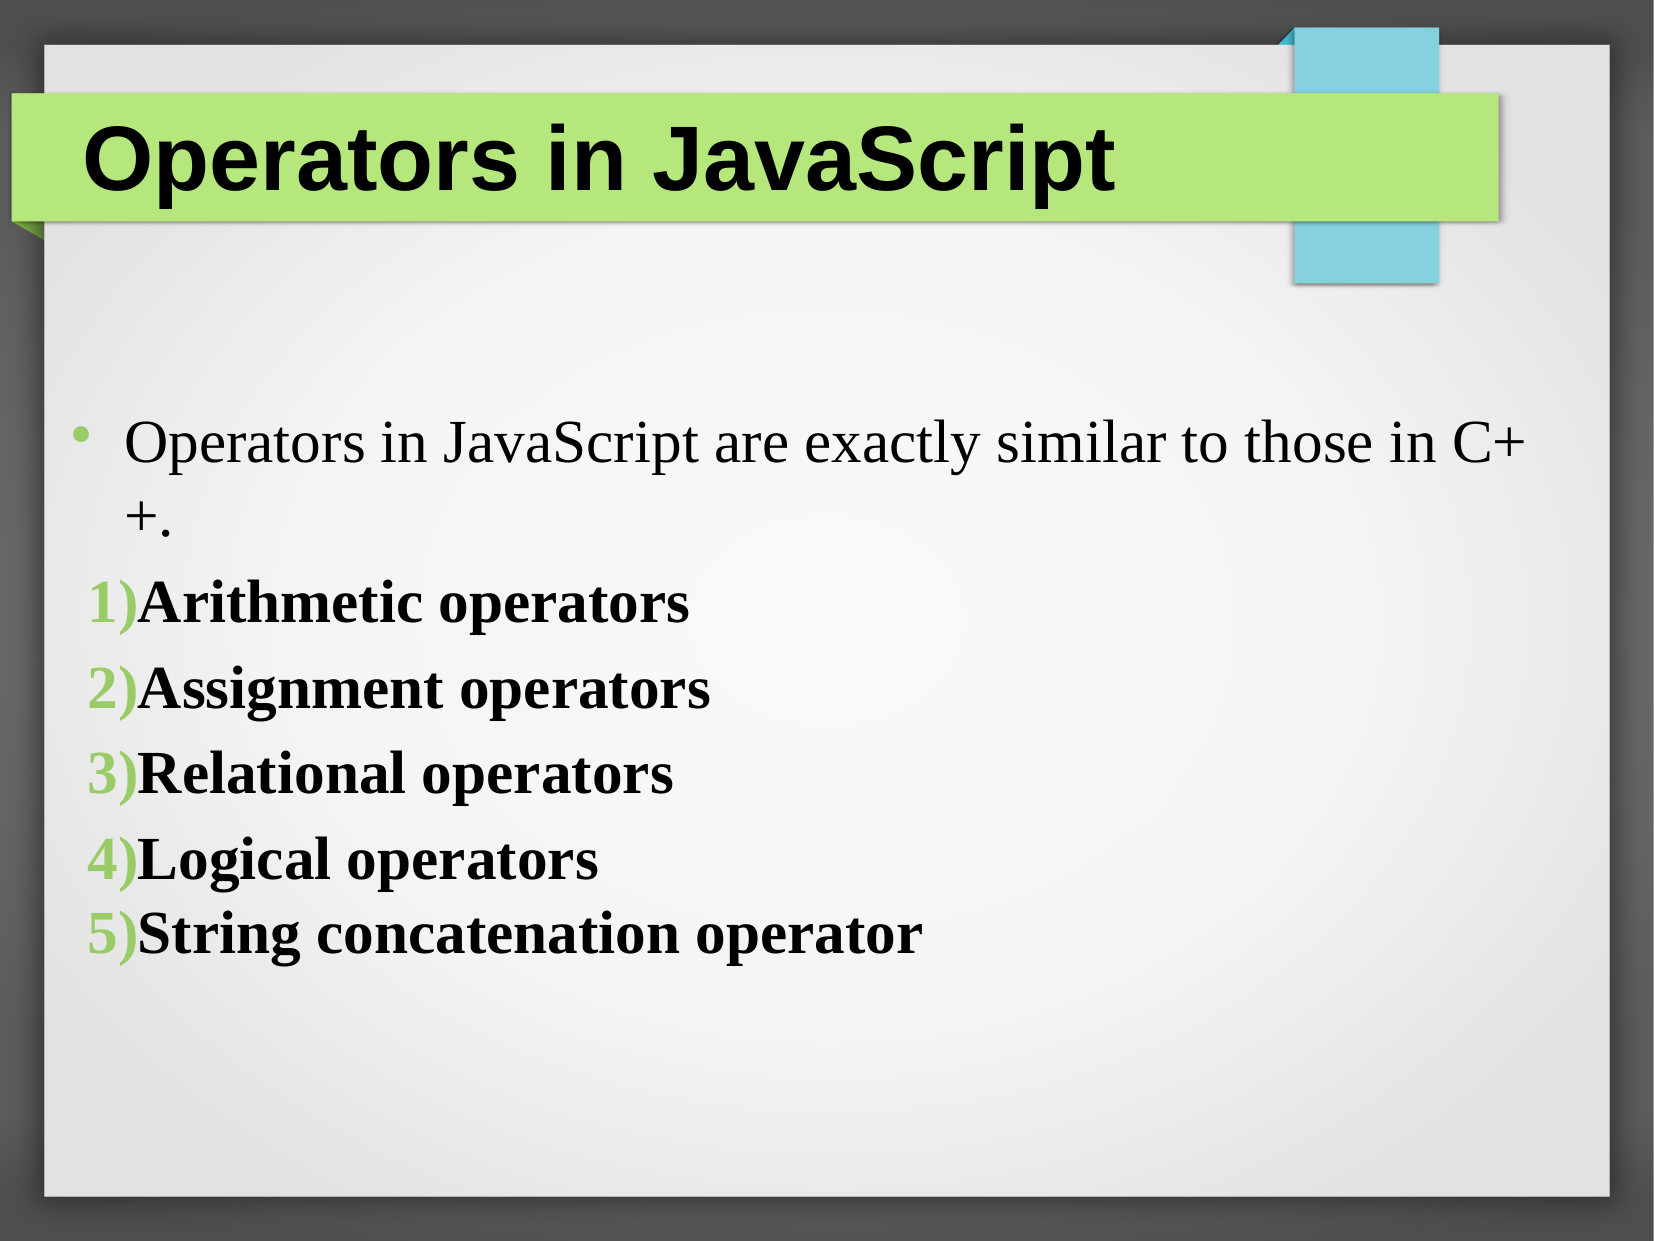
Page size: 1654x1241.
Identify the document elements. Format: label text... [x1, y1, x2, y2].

text_box Operators in JavaScript [82, 98, 1264, 209]
picture [0, 0, 1654, 1241]
text_box Operators in JavaScript are exactly similar to those in C++. Arithmetic operators Assignment operators Relational operators Logical operators String concatenation operator [70, 401, 1559, 969]
